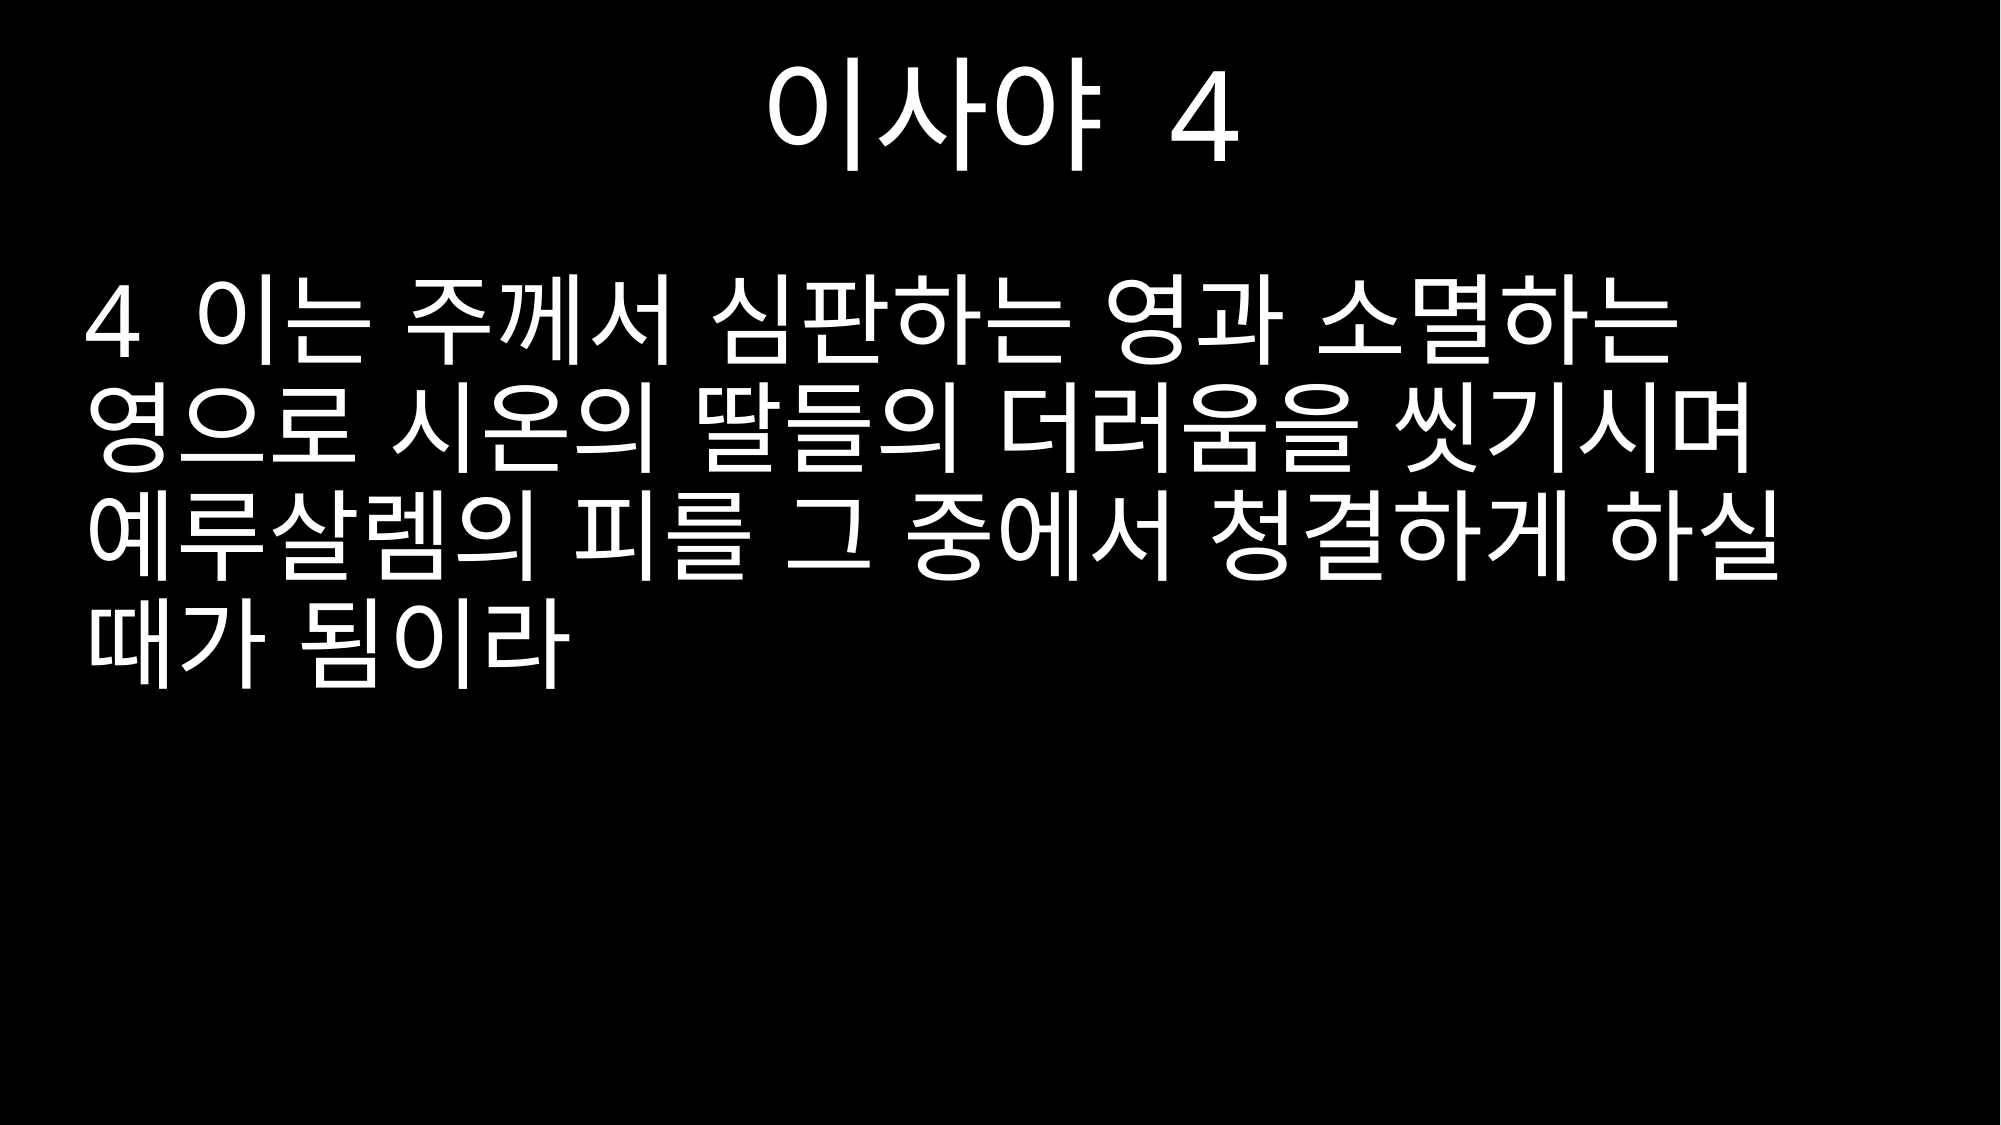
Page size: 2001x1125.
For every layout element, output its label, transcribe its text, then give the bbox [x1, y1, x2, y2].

list 4 이는 주께서 심판하는 영과 소멸하는 영으로 시온의 딸들의 더러움을 씻기시며 예루살렘의 피를 그 중에서 청결하게 하실 때가 됨이라 [69, 263, 1953, 423]
picture [0, 0, 2001, 1125]
footer 이사야 4 [0, 32, 2000, 192]
